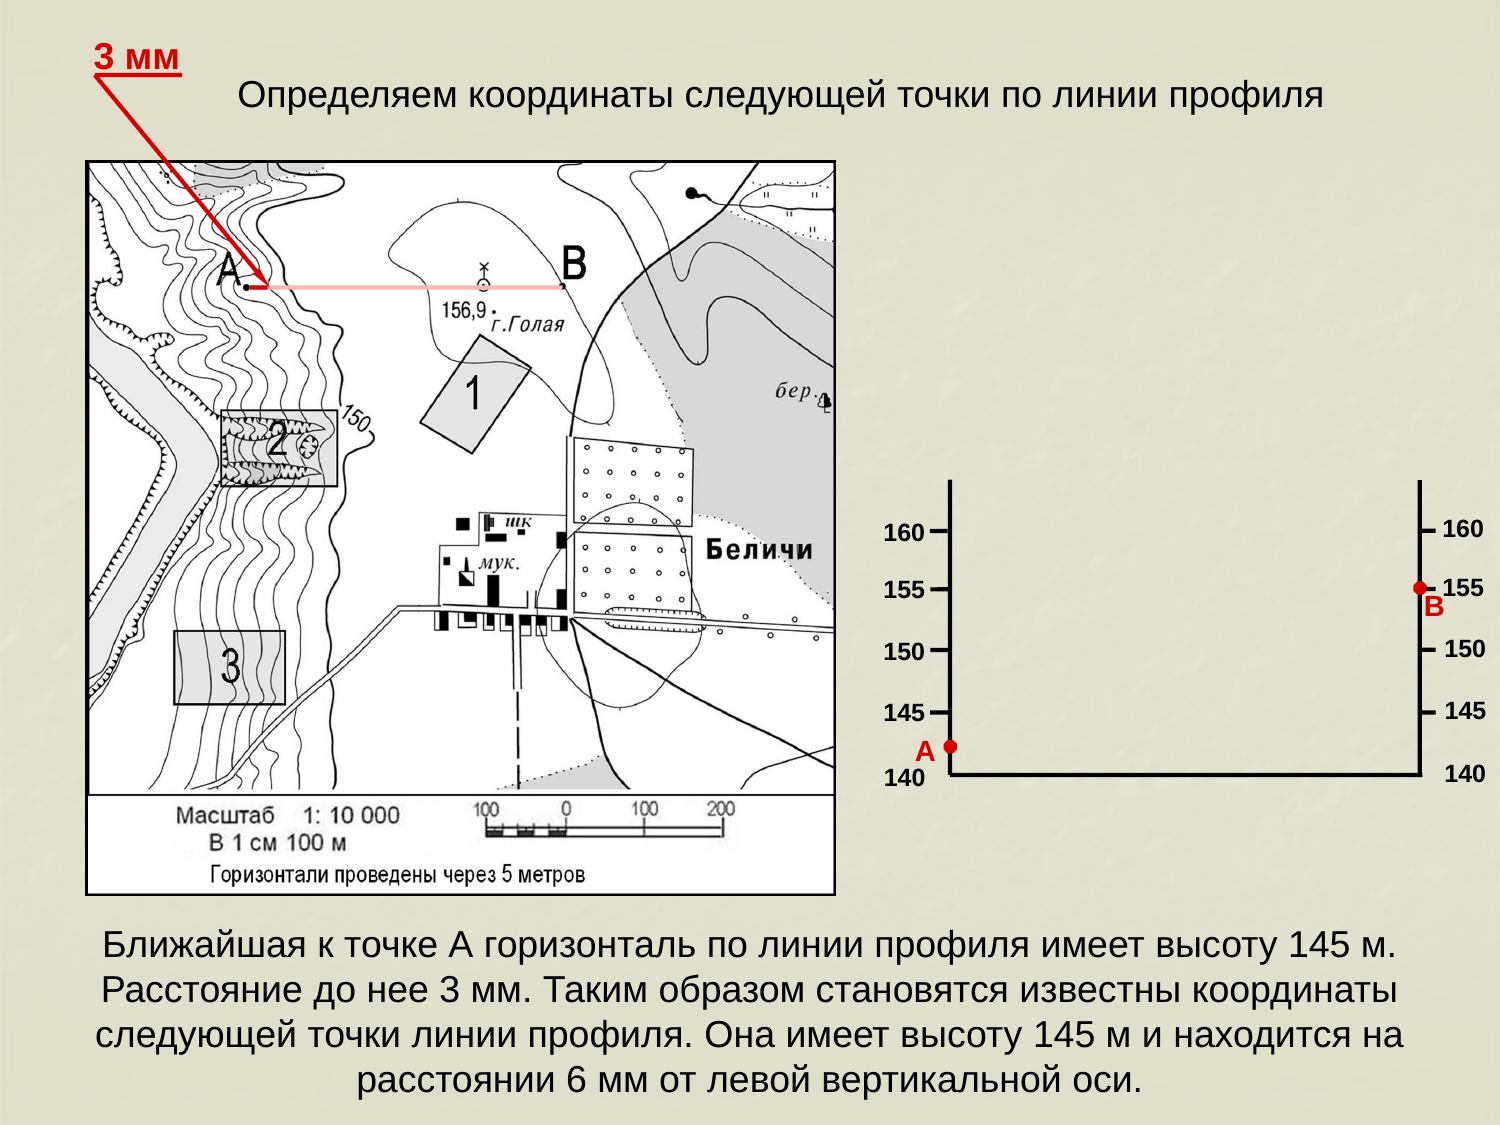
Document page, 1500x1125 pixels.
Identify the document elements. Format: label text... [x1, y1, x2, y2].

text_box 145 [1409, 687, 1500, 733]
text_box 140 [848, 753, 961, 799]
text_box А [899, 724, 963, 775]
text_box В [1409, 580, 1472, 631]
text_box 155 [1407, 564, 1500, 609]
text_box 3 мм [68, 24, 206, 85]
text_box Определяем координаты следующей точки по линии профиля [200, 62, 1363, 123]
text_box 150 [1409, 624, 1500, 670]
text_box 145 [848, 689, 961, 734]
picture [85, 160, 836, 897]
text_box 160 [1407, 505, 1500, 551]
text_box 150 [848, 628, 961, 674]
text_box Ближайшая к точке А горизонталь по линии профиля имеет высоту 145 м. Расстояние до нее 3 мм. Таким образом становятся известны координаты следующей точки линии профиля. Она имеет высоту 145 м и находится на расстоянии 6 мм от левой вертикальной оси. [50, 912, 1450, 1108]
text_box 140 [1409, 750, 1500, 795]
text_box 155 [848, 565, 961, 611]
text_box 160 [848, 508, 961, 554]
